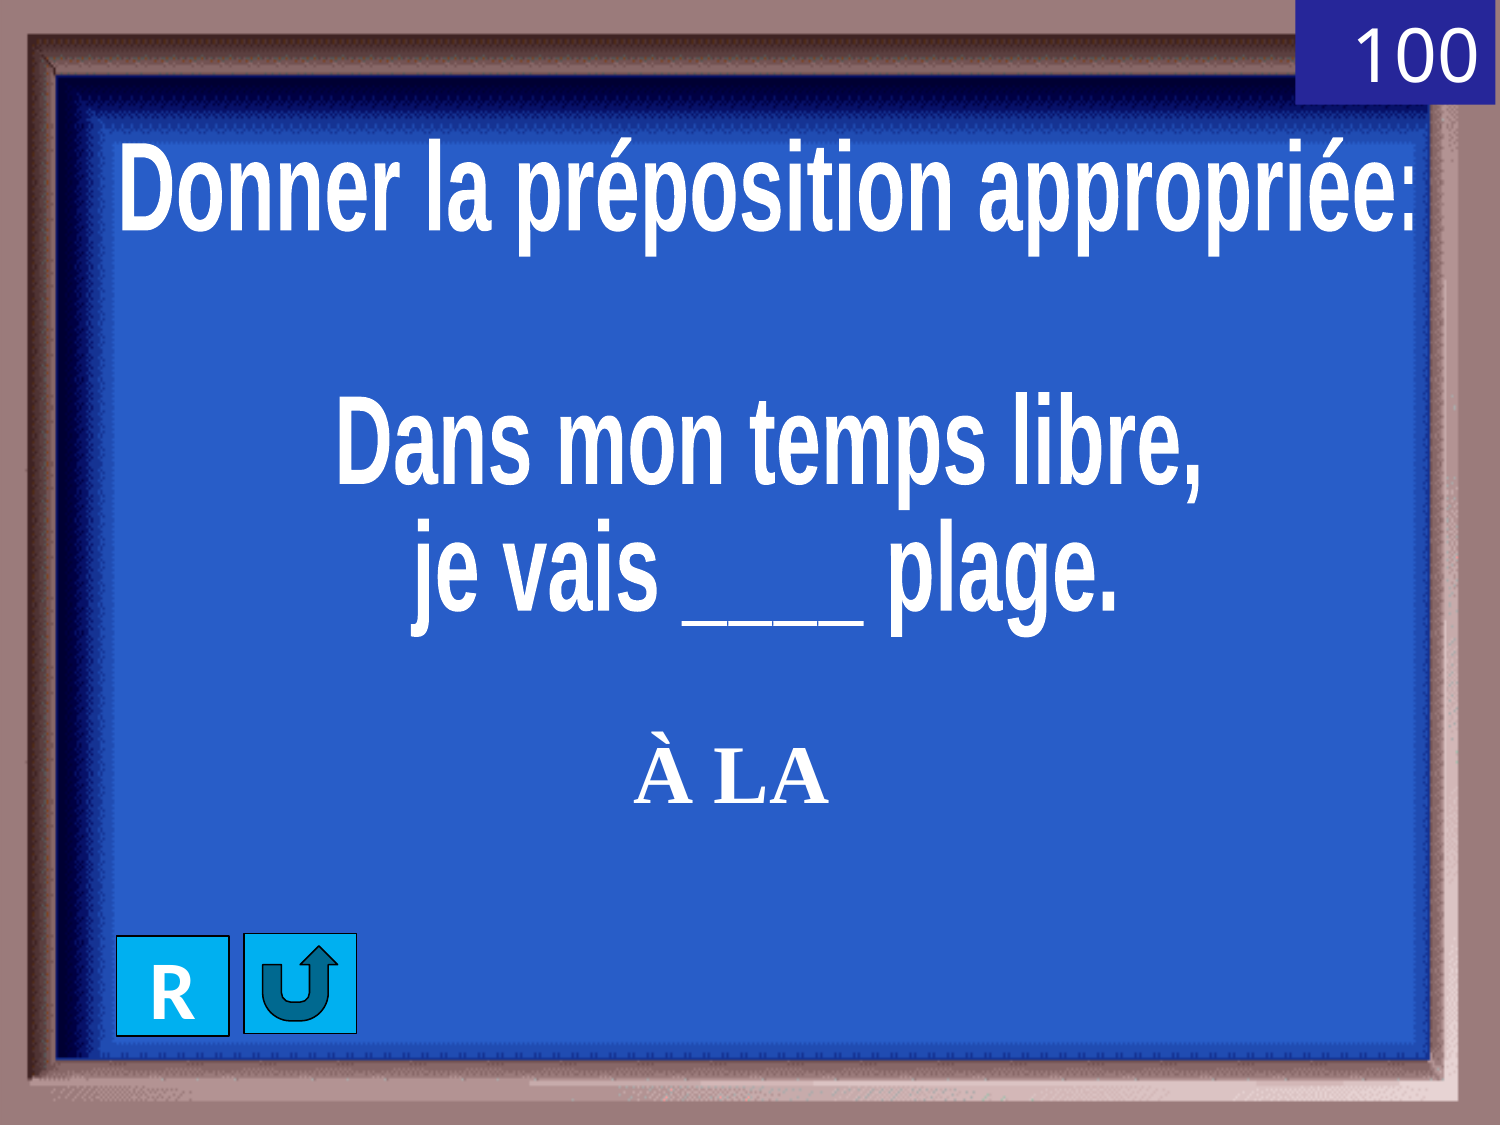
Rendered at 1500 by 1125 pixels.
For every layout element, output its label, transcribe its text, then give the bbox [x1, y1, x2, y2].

text_box R [116, 935, 230, 1036]
picture [0, 0, 1500, 1125]
text_box 100 [1295, 0, 1496, 105]
text_box À LA [174, 712, 1288, 828]
text_box [243, 933, 357, 1034]
